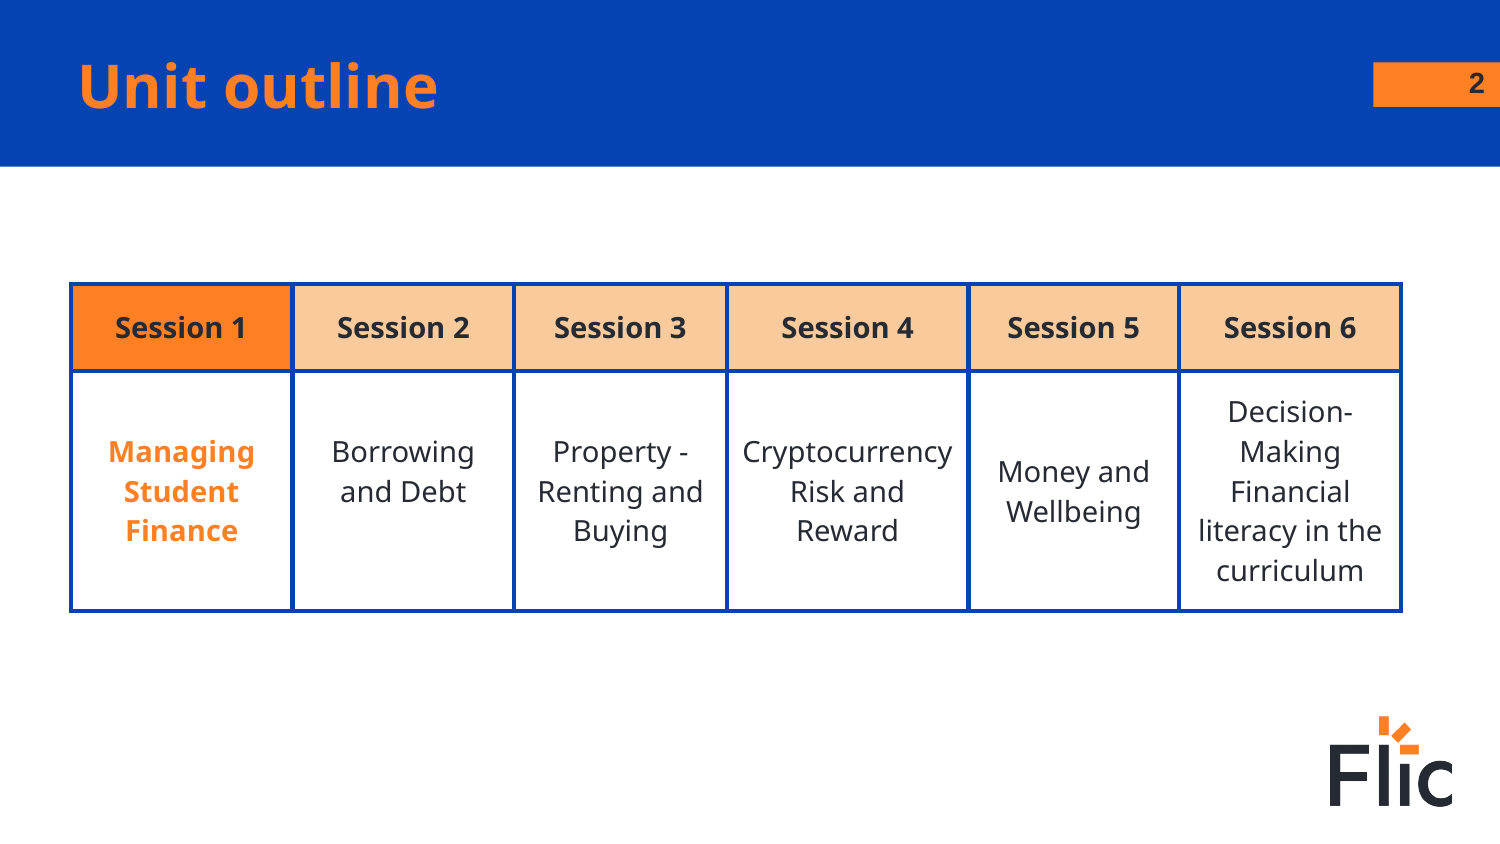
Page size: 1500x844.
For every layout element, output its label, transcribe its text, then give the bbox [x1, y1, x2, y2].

picture [1330, 716, 1452, 807]
slide_number ‹#› [1410, 49, 1500, 115]
table_cell Decision- Making Financial literacy in the curriculum [1181, 373, 1399, 609]
table_cell Money and Wellbeing [971, 373, 1177, 609]
table_header Session 1 [73, 286, 290, 369]
table_header Session 6 [1181, 286, 1399, 369]
title Unit outline [62, 41, 1331, 127]
table_cell Cryptocurrency Risk and Reward [729, 373, 966, 609]
table_cell Property - Renting and Buying [516, 373, 725, 609]
table_header Session 5 [971, 286, 1177, 369]
table_cell Borrowing and Debt [295, 373, 512, 609]
table_header Session 2 [295, 286, 512, 369]
table_cell Managing Student Finance [73, 373, 290, 609]
table_header Session 3 [516, 286, 725, 369]
table_header Session 4 [729, 286, 966, 369]
